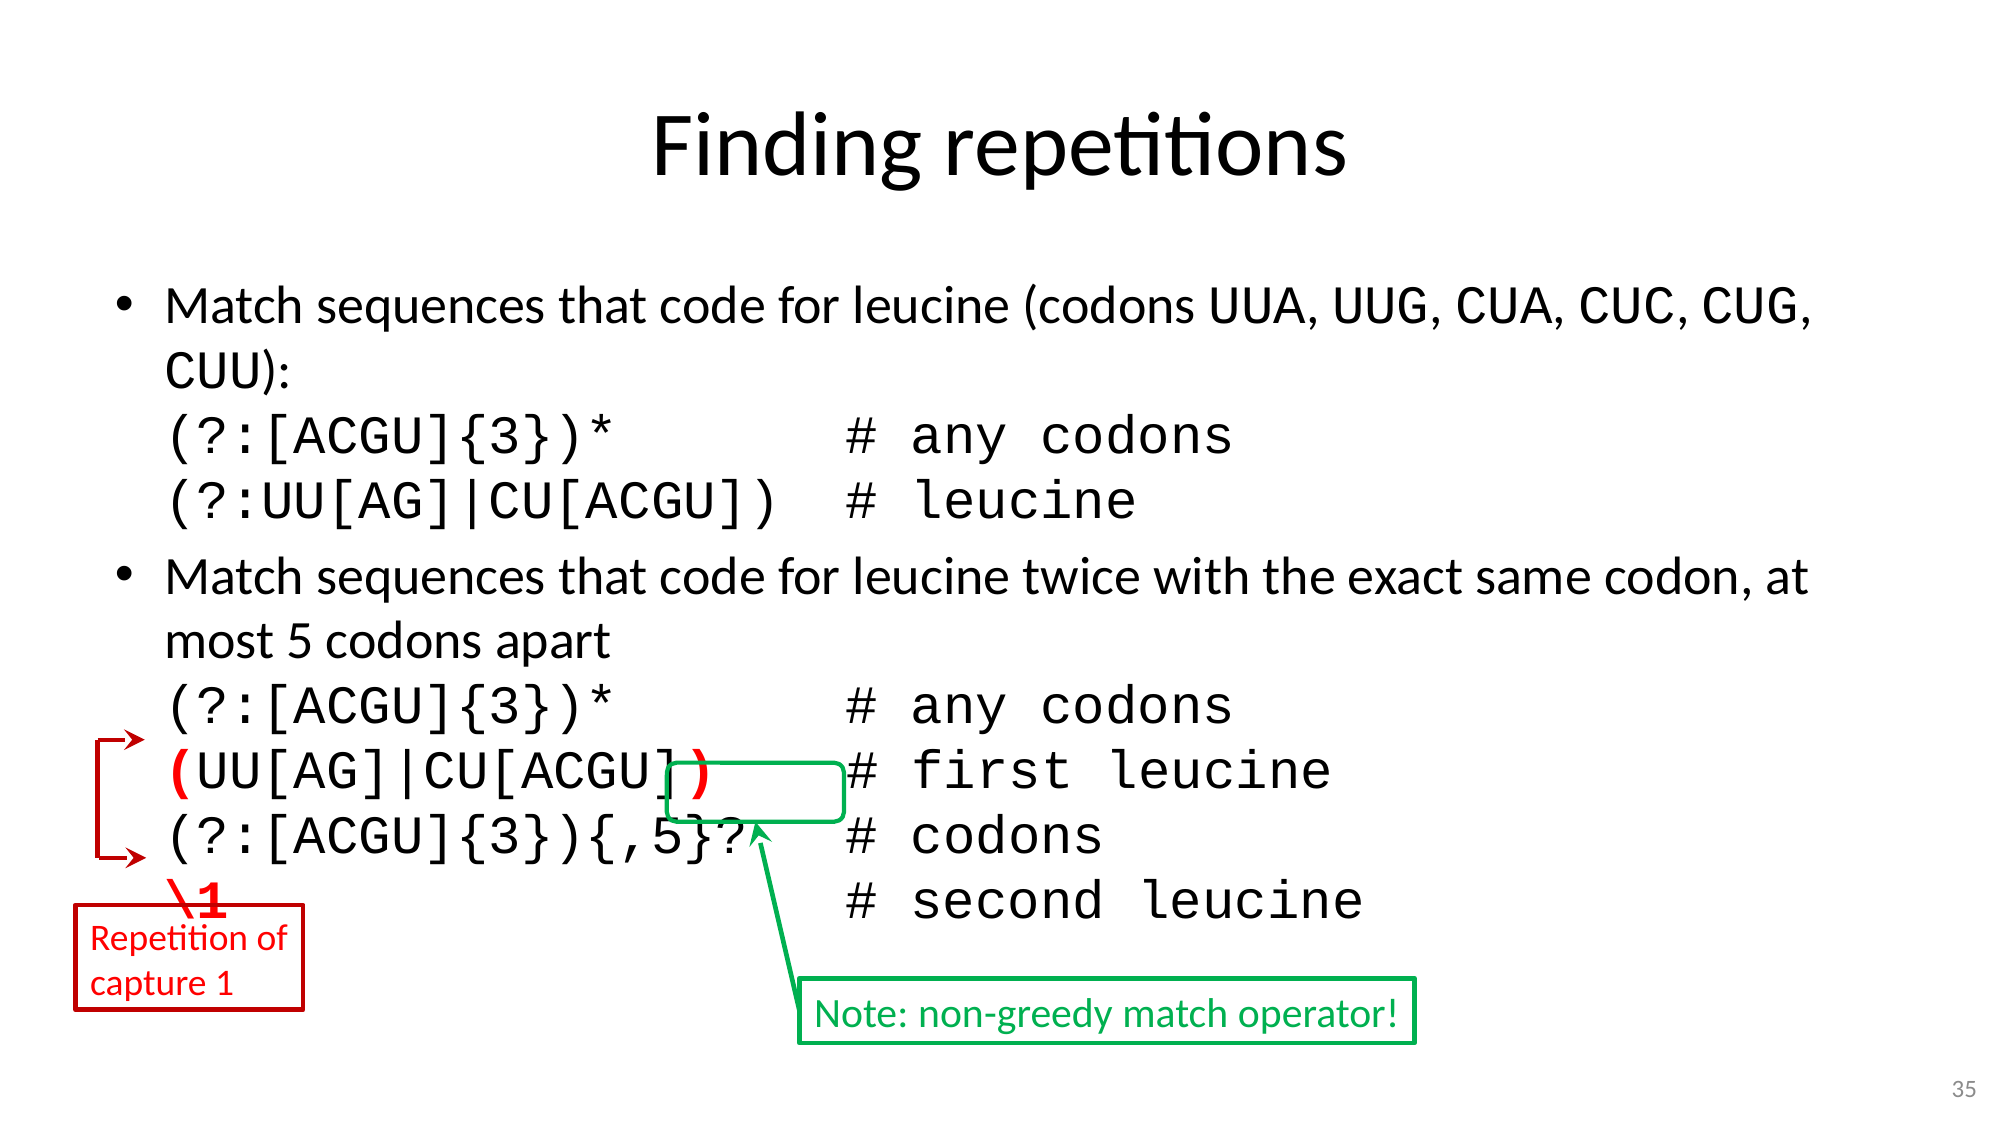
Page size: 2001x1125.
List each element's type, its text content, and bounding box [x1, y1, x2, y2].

slide_number 35 [1525, 1057, 1993, 1118]
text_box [666, 762, 1418, 1045]
list Match sequences that code for leucine (codons UUA, UUG, CUA, CUC, CUG, CUU): (?:[ACGU]{3})* # any codons (?:UU[AG]|CU[ACGU]) # leucine Match sequences that code for leucine twice with the exact same codon, at most 5 codons apart (?:[ACGU]{3})* # any codons (UU[AG]|CU[ACGU]) # first leucine (?:[ACGU]{3}){,5}? # codons \1 # second leucine [99, 262, 1900, 1005]
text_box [73, 739, 305, 1012]
title Finding repetitions [99, 45, 1900, 233]
